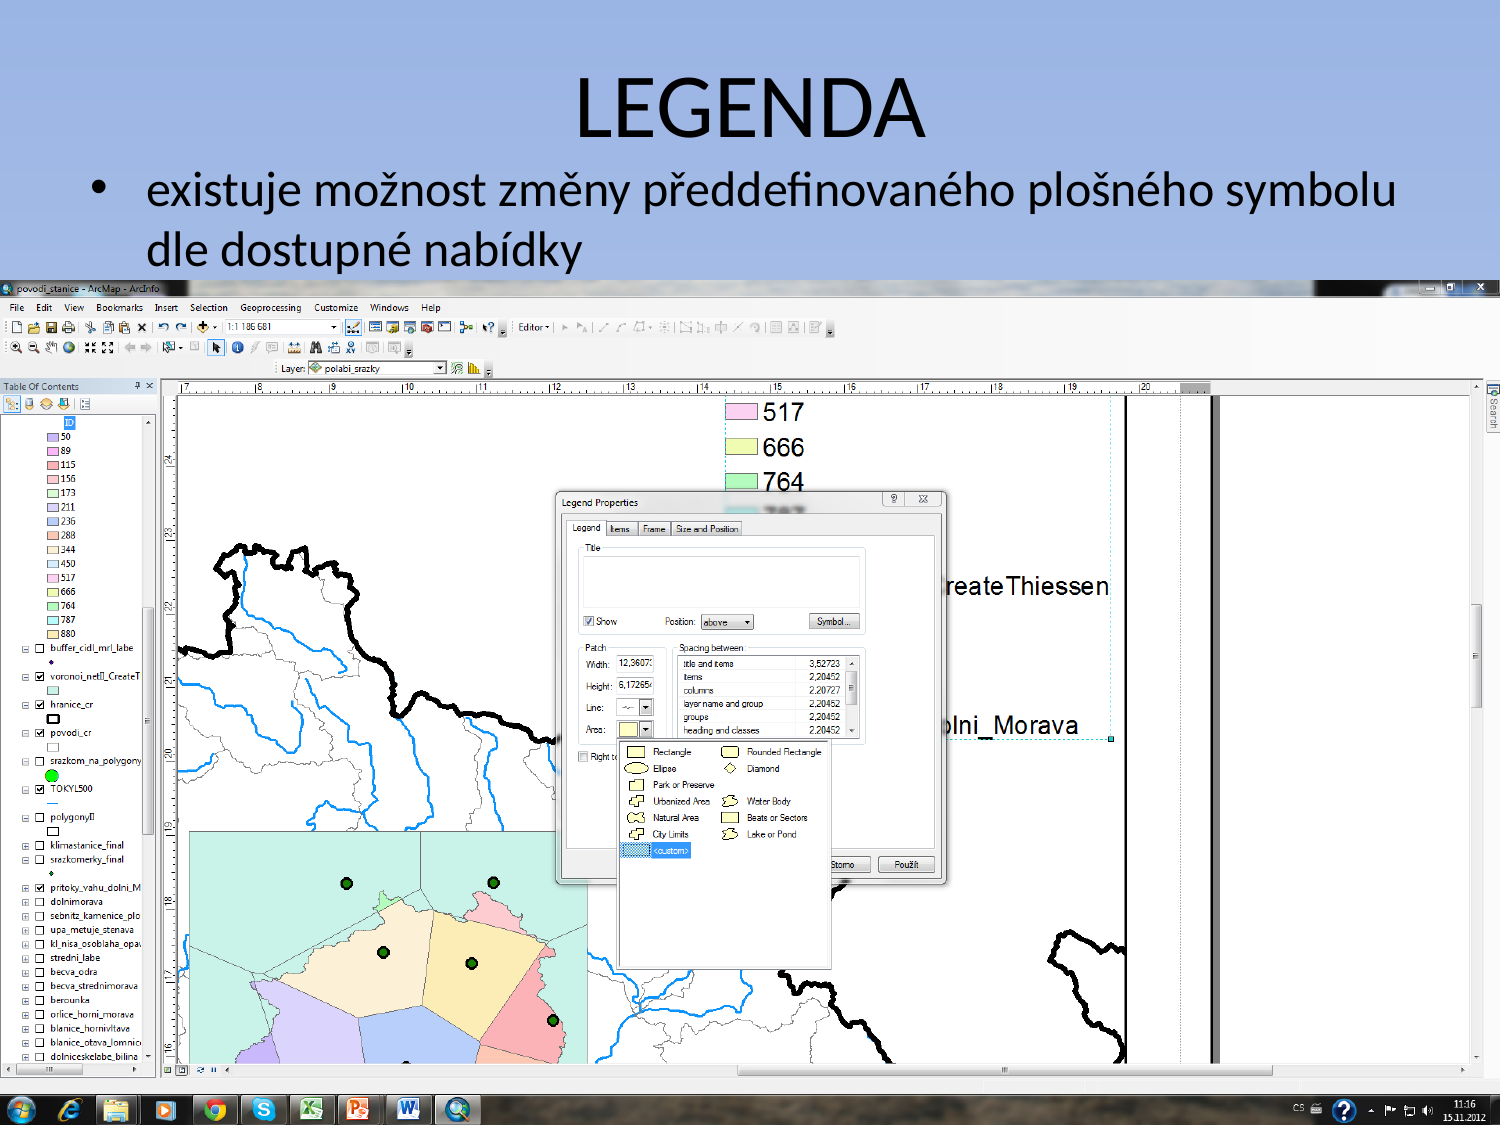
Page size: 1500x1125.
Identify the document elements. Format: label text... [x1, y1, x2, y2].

title LEGENDA [75, 30, 1426, 149]
picture [0, 280, 1500, 1125]
list existuje možnost změny předdefinovaného plošného symbolu dle dostupné nabídky [75, 149, 1426, 279]
